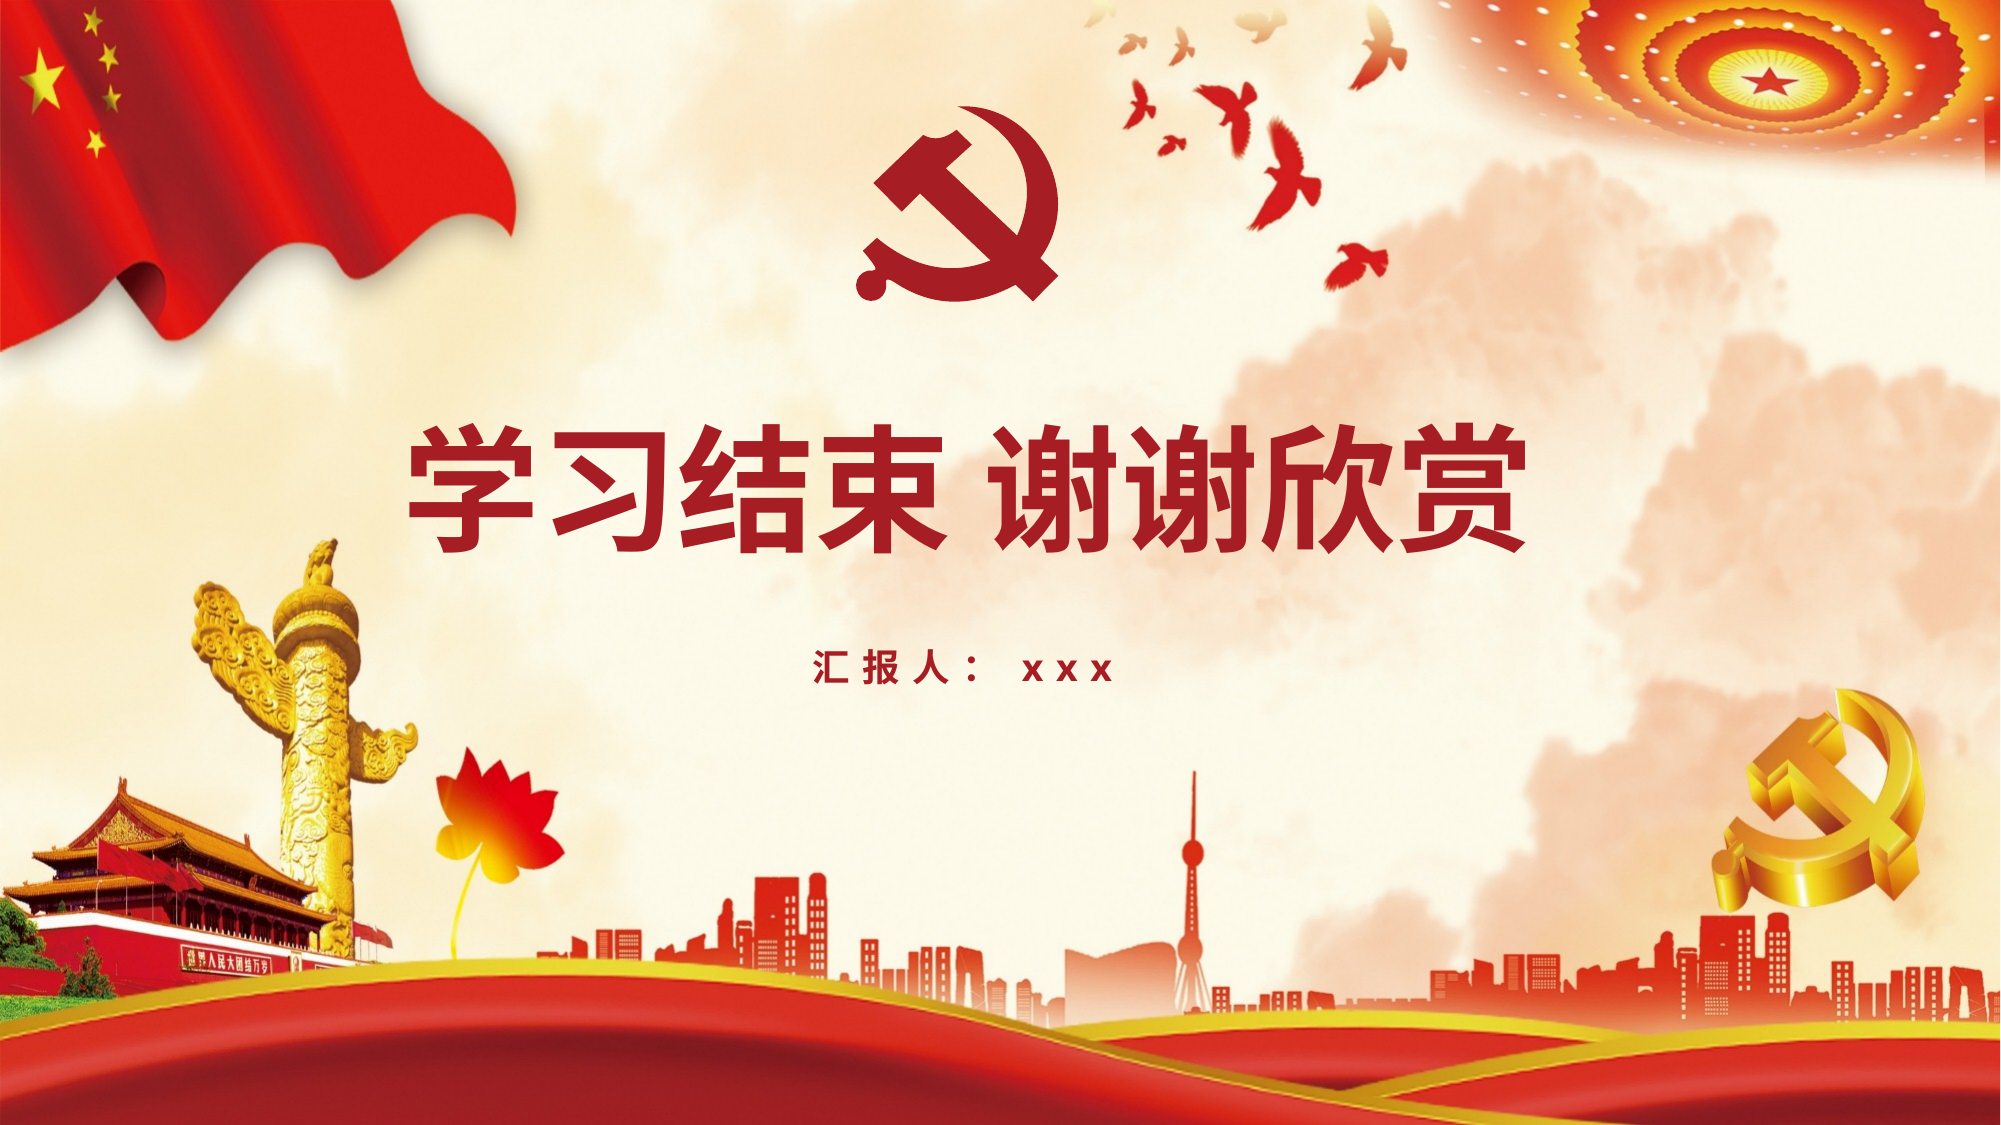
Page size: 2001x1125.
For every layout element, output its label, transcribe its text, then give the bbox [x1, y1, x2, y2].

text_box 汇报人：xxx [798, 636, 1128, 696]
text_box [856, 106, 1059, 302]
picture [0, 0, 2001, 1125]
text_box 学习结束 谢谢欣赏 [219, 396, 1718, 577]
